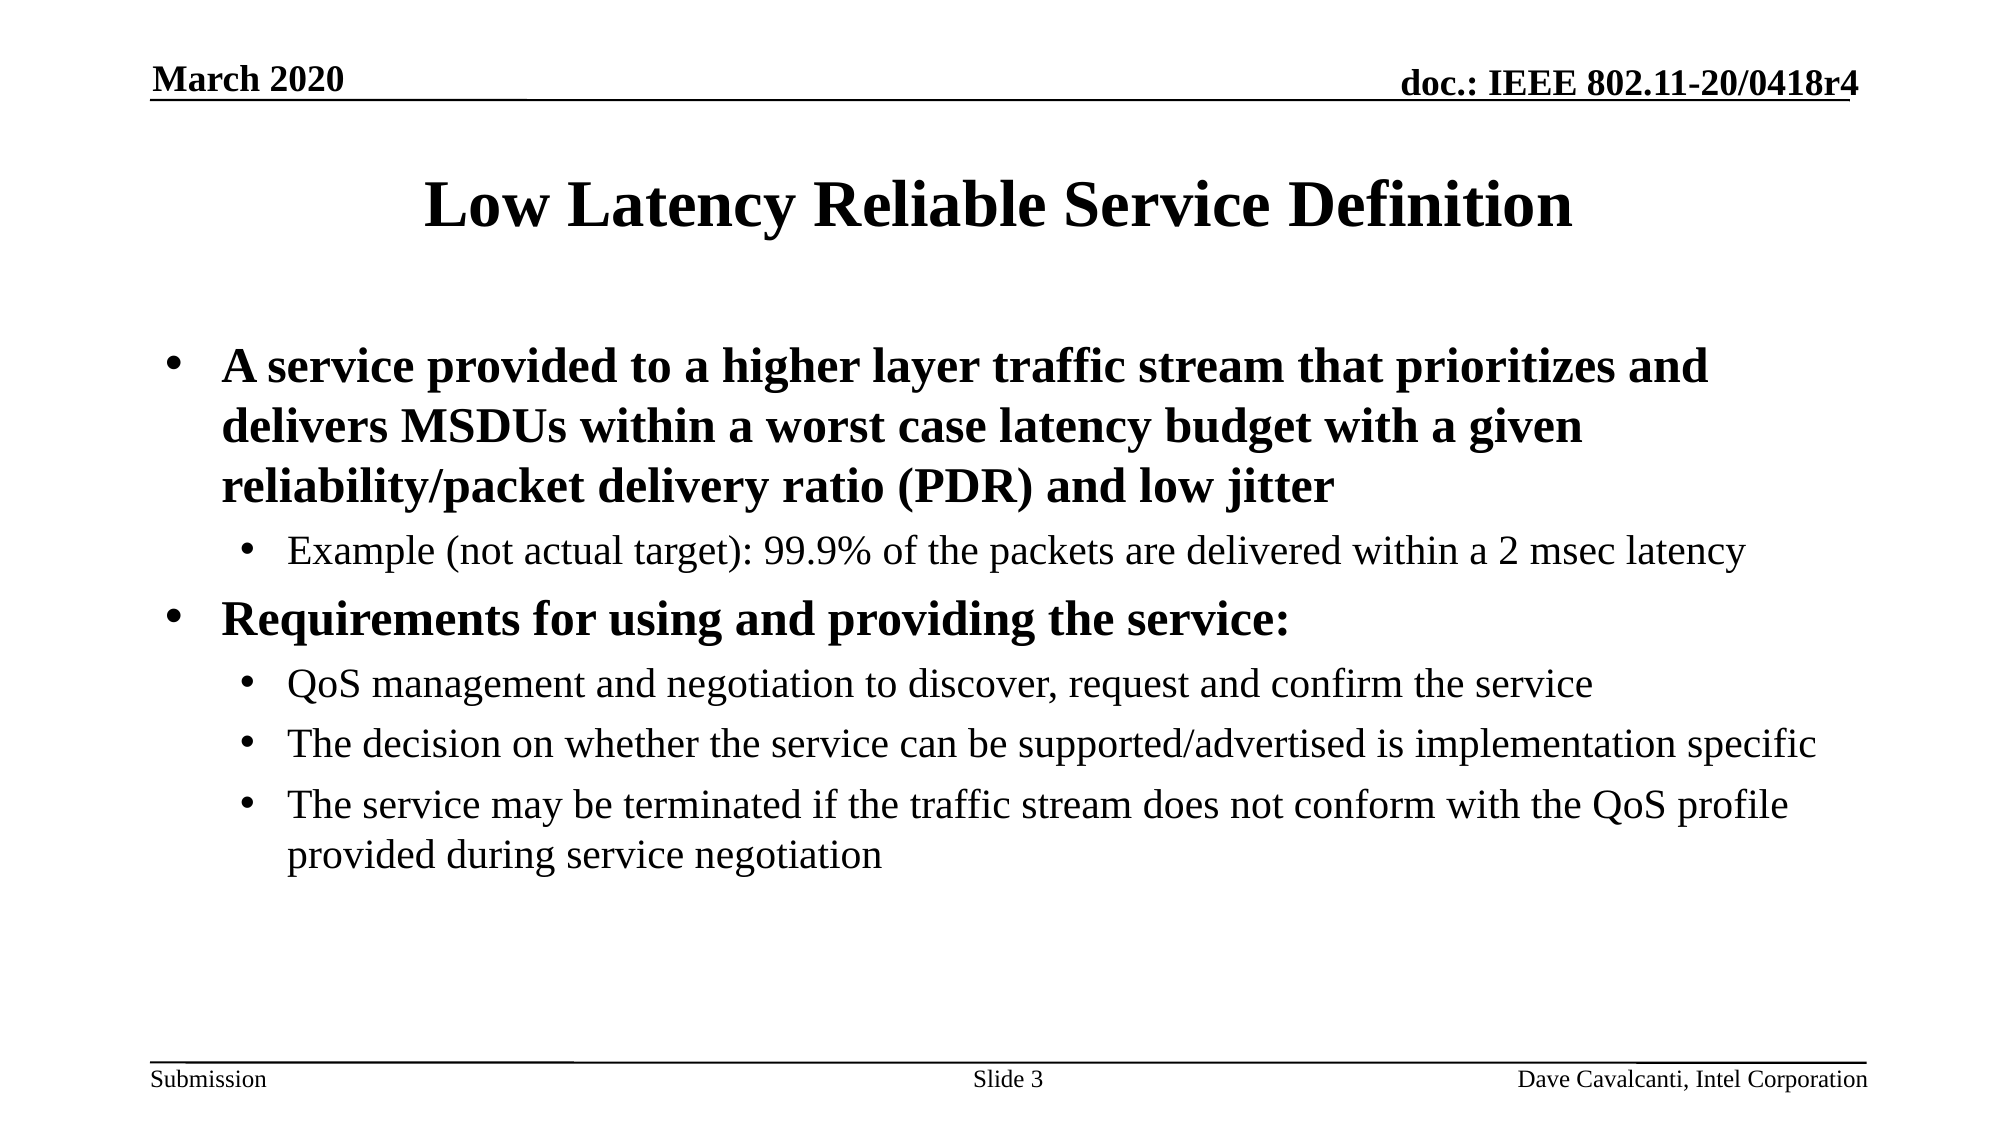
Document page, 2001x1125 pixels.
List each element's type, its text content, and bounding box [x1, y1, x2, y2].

slide_number Slide 3 [950, 1061, 1067, 1123]
list A service provided to a higher layer traffic stream that prioritizes and delivers MSDUs within a worst case latency budget with a given reliability/packet delivery ratio (PDR) and low jitter Example (not actual target): 99.9% of the packets are delivered within a 2 msec latency Requirements for using and providing the service: QoS management and negotiation to discover, request and confirm the service The decision on whether the service can be supported/advertised is implementation specific The service may be terminated if the traffic stream does not conform with the QoS profile provided during service negotiation [149, 324, 1850, 1000]
title Low Latency Reliable Service Definition [149, 112, 1850, 288]
footer Dave Cavalcanti, Intel Corporation [1171, 1061, 1869, 1093]
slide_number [152, 54, 563, 100]
